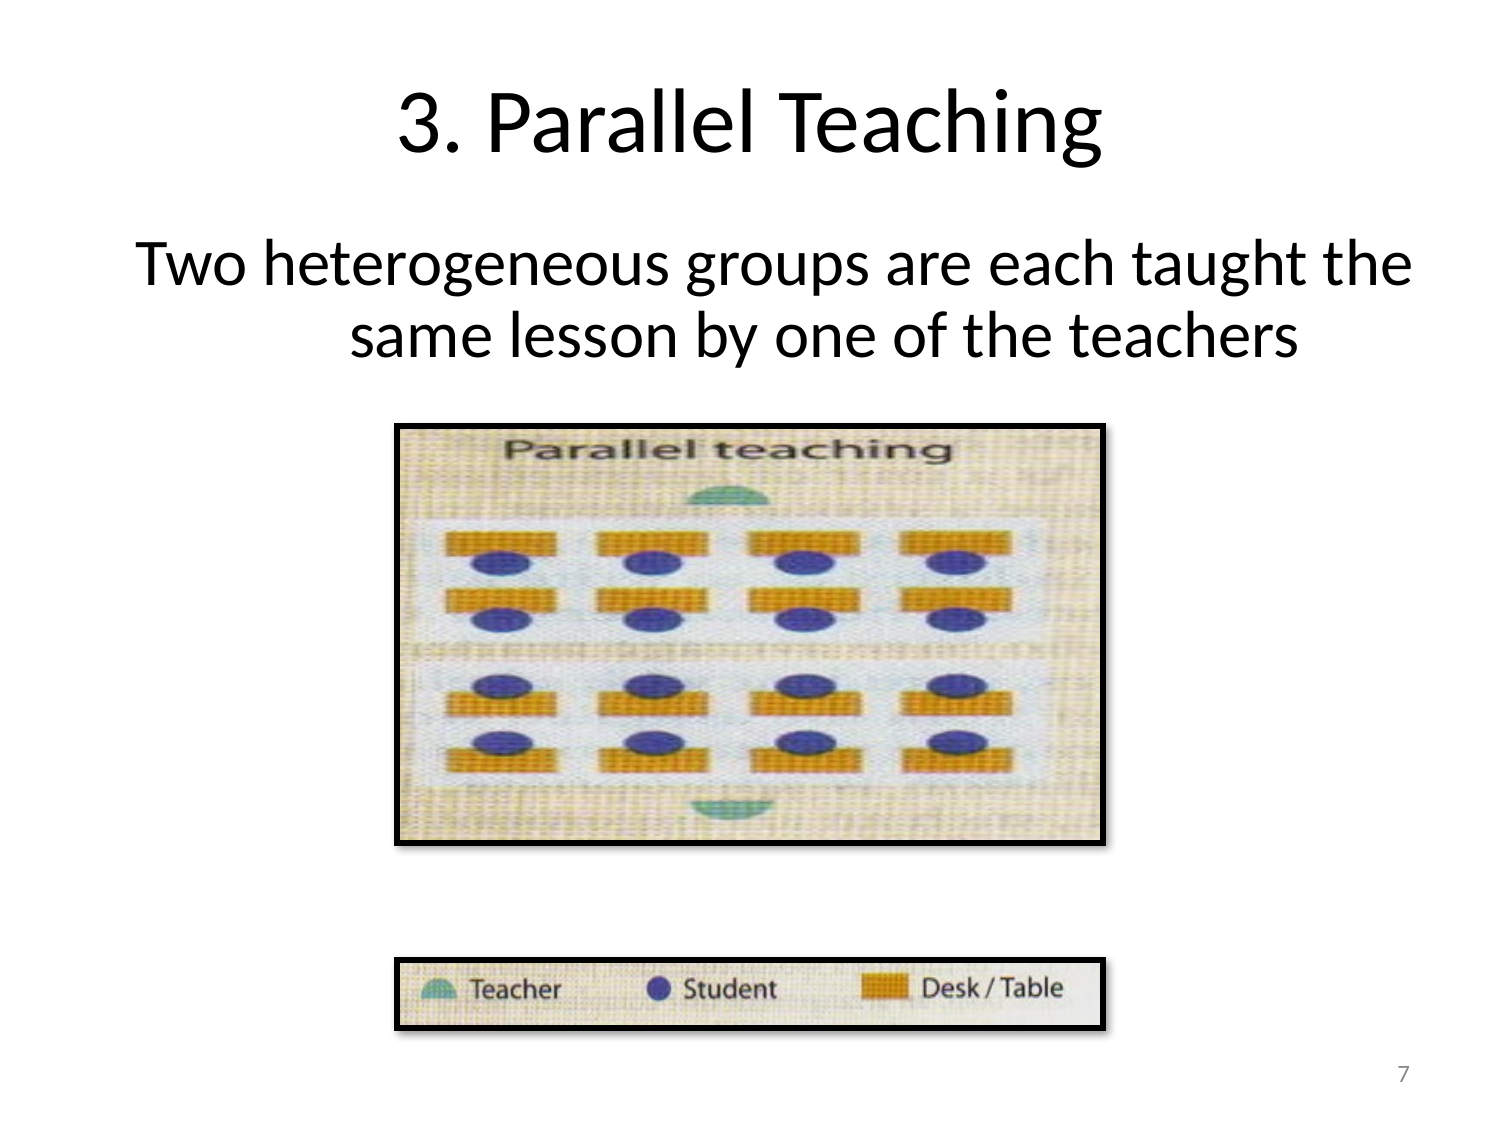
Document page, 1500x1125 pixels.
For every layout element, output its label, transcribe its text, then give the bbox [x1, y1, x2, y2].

slide_number 7 [1074, 1042, 1425, 1103]
title 3. Parallel Teaching [75, 0, 1425, 233]
list Two heterogeneous groups are each taught the same lesson by one of the teachers [112, 220, 1438, 996]
picture [399, 963, 1101, 1026]
picture [399, 429, 1101, 841]
